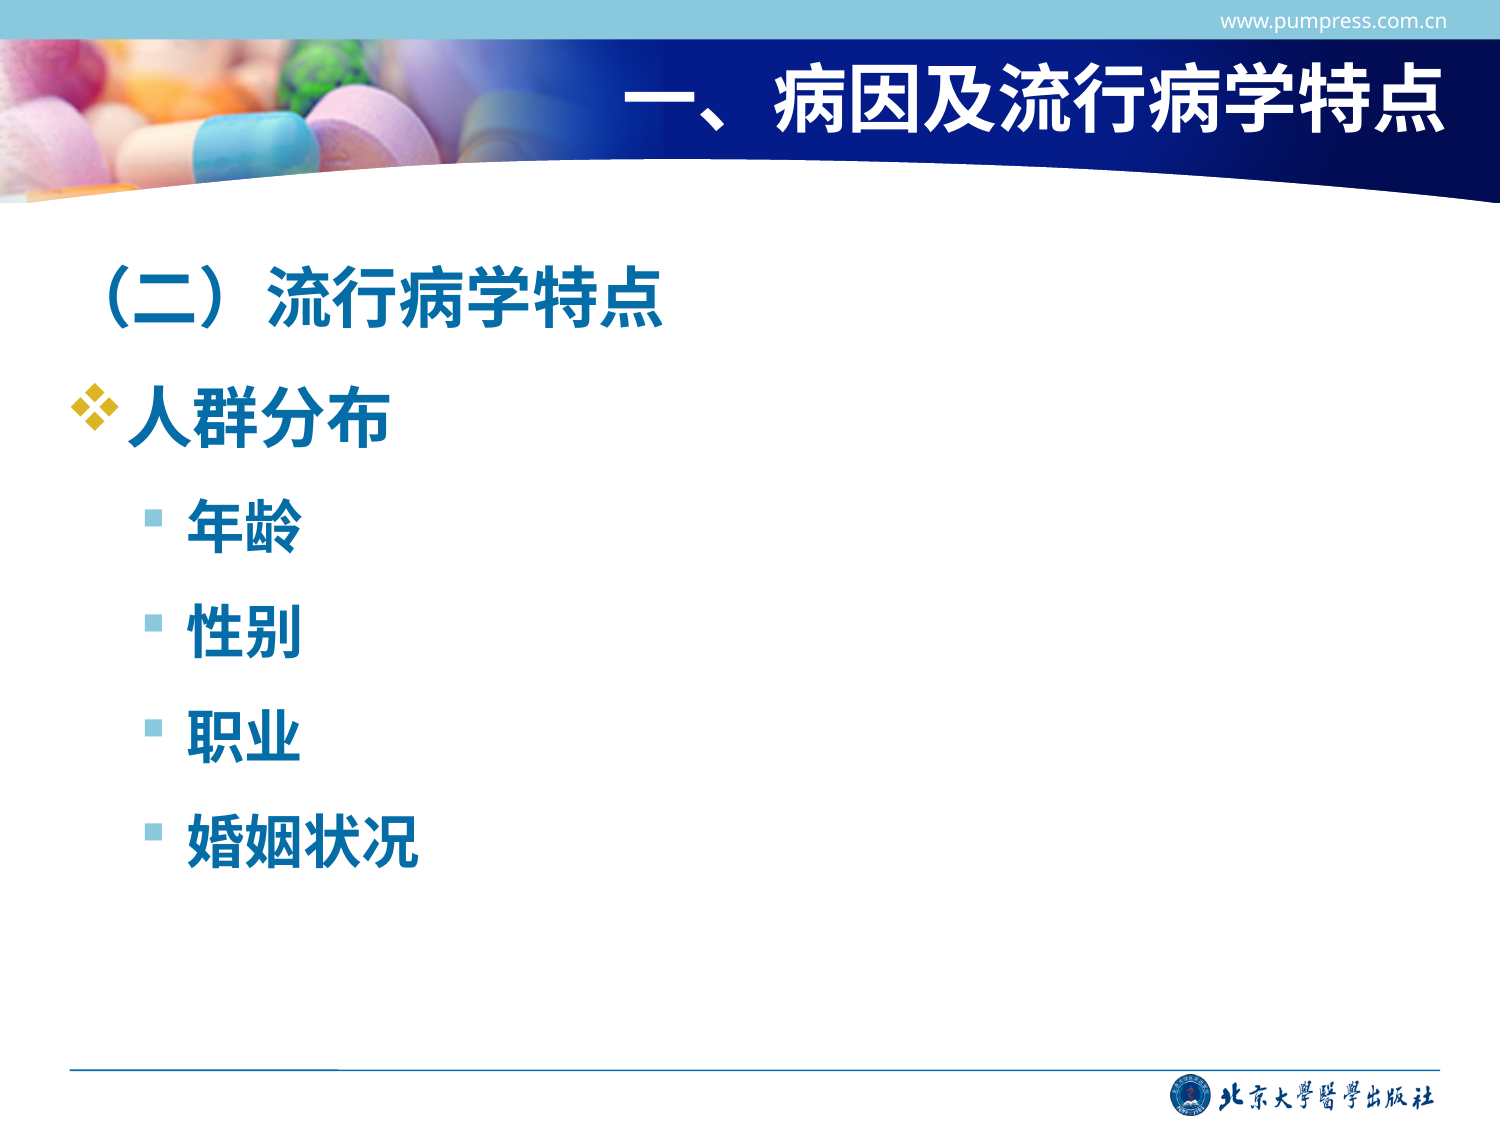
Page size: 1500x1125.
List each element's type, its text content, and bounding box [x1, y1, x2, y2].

title 一、病因及流行病学特点 [137, 49, 1463, 143]
picture [1170, 1074, 1436, 1118]
slide_number www.pumpress.com.cn [1024, 0, 1463, 38]
picture [0, 40, 1500, 203]
list （二）流行病学特点 人群分布 年龄 性别 职业 婚姻状况 [49, 207, 1463, 1026]
